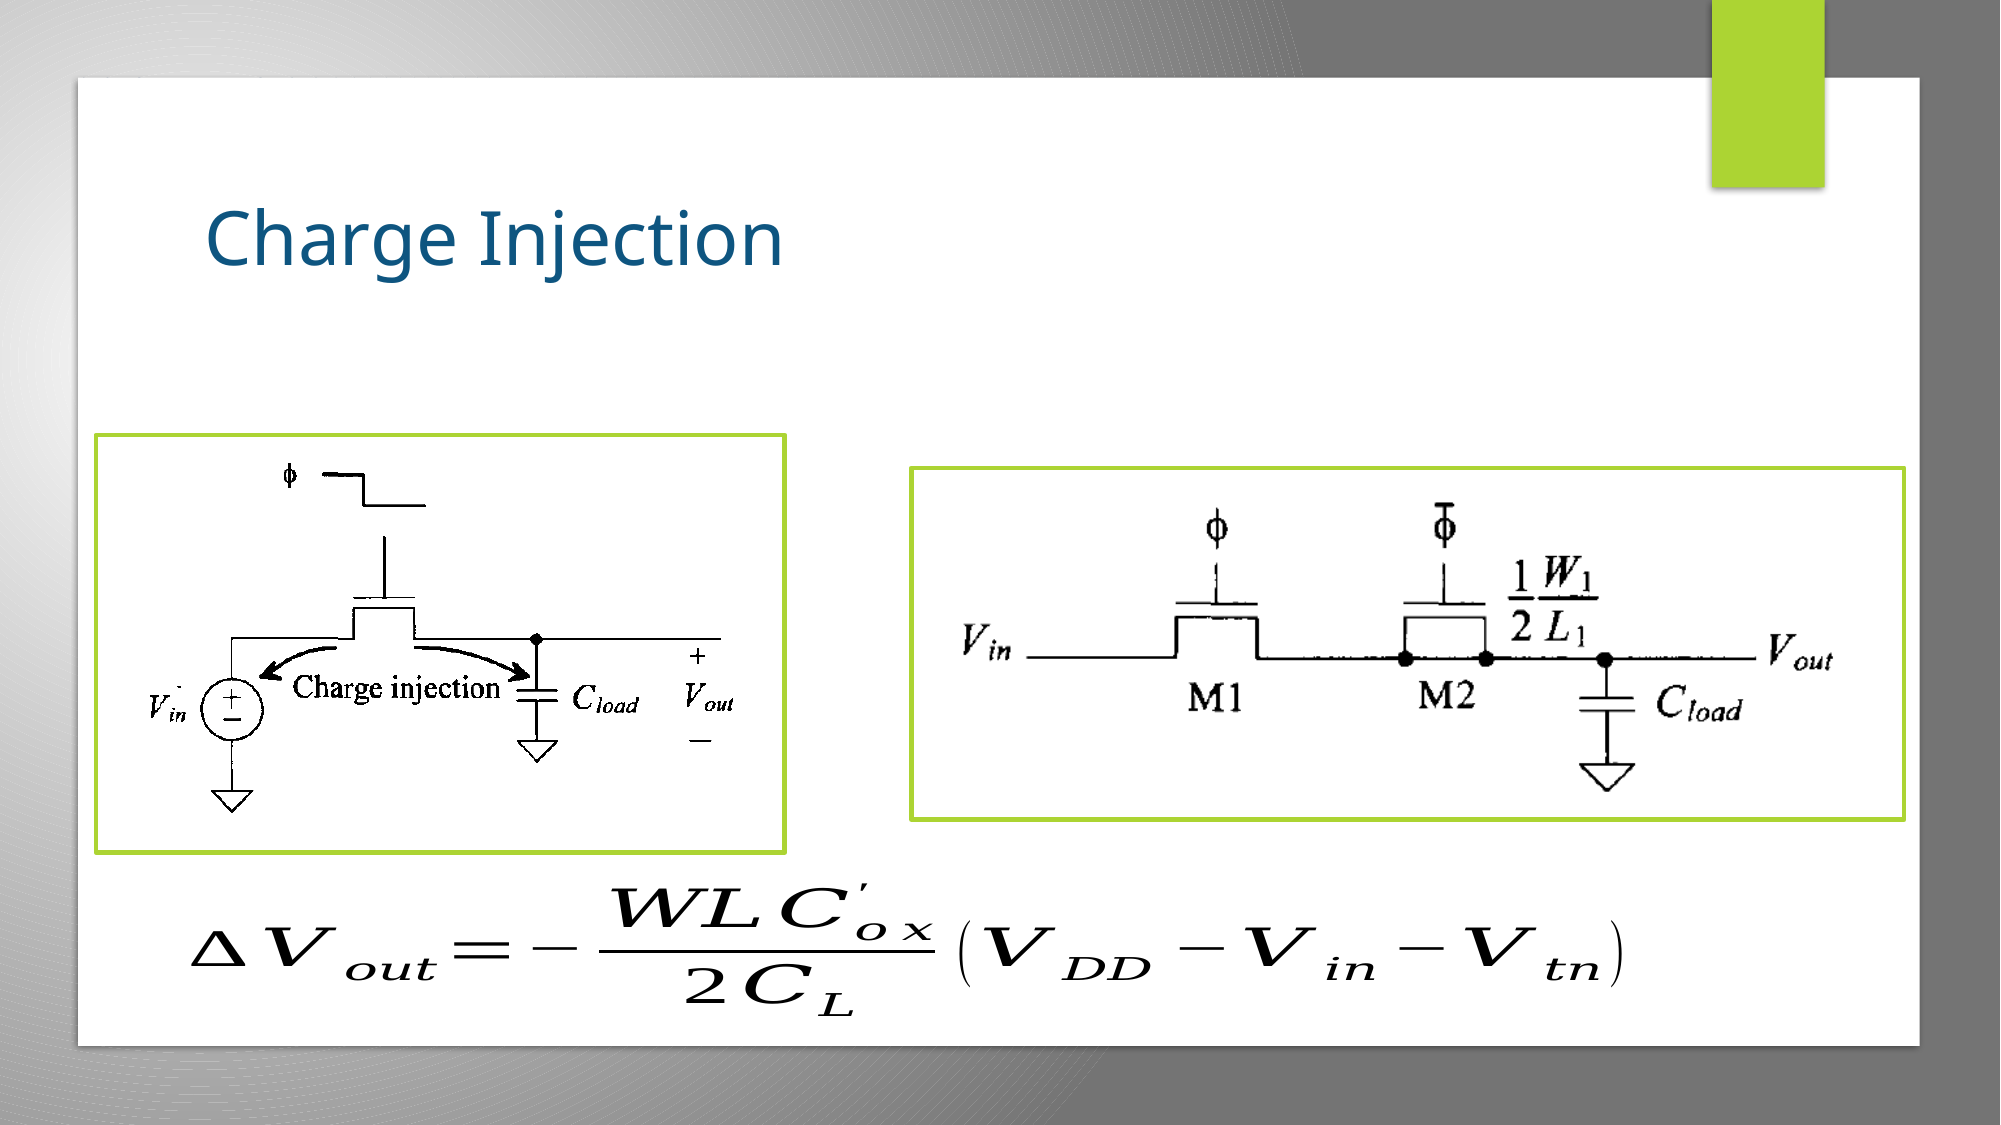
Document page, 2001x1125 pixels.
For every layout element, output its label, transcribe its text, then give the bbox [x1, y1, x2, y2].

title Charge Injection [189, 140, 1627, 288]
picture [913, 469, 1902, 818]
picture [97, 436, 783, 851]
text_box [1711, 0, 1825, 188]
text_box [77, 77, 1920, 1047]
text_box [0, 0, 2000, 1125]
